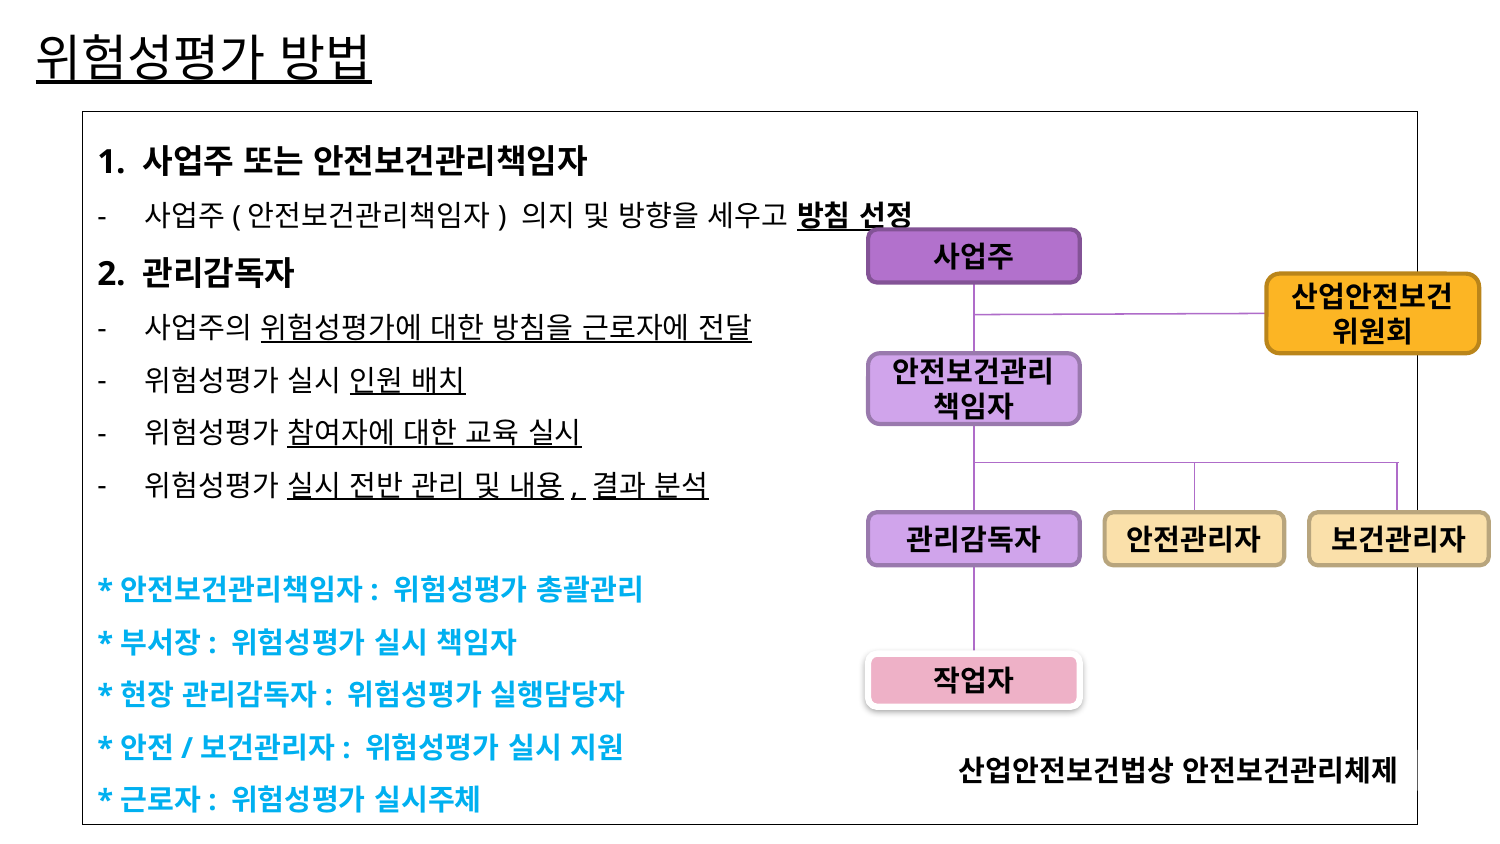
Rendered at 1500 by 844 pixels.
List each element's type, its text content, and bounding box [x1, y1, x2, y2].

title 위험성평가 방법 [20, 16, 661, 96]
text_box 산업안전보건법상 안전보건관리체제 [937, 748, 1420, 793]
text_box 1. 사업주 또는 안전보건관리책임자 사업주(안전보건관리책임자) 의지 및 방향을 세우고 방침 선정 2. 관리감독자 사업주의 위험성평가에 대한 방침을 근로자에 전달 위험성평가 실시 인원 배치 위험성평가 참여자에 대한 교육 실시 위험성평가 실시 전반 관리 및 내용, 결과 분석 *안전보건관리책임자: 위험성평가 총괄관리 *부서장: 위험성평가 실시 책임자 *현장 관리감독자: 위험성평가 실행담당자 *안전/보건관리자: 위험성평가 실시 지원 *근로자: 위험성평가 실시주체 [82, 111, 1418, 825]
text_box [867, 229, 1489, 707]
